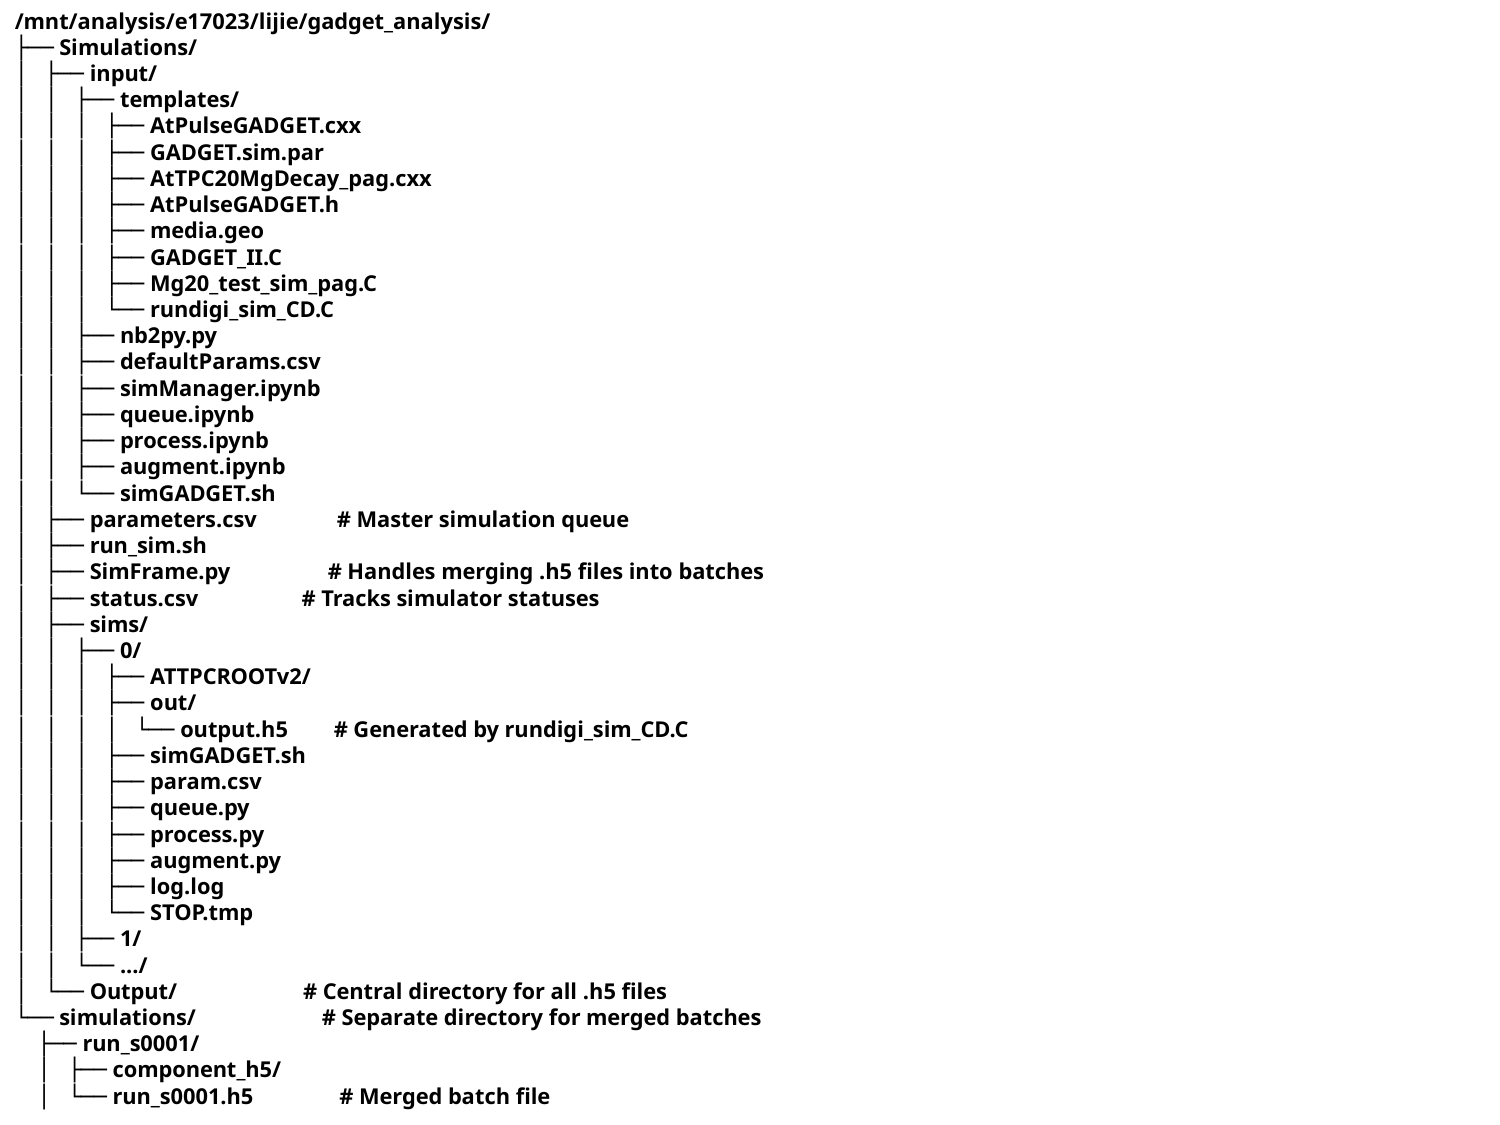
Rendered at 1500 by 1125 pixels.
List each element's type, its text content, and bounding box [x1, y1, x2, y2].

text_box /mnt/analysis/e17023/lijie/gadget_analysis/ ├── Simulations/ │ ├── input/ │ │ ├── templates/ │ │ │ ├── AtPulseGADGET.cxx │ │ │ ├── GADGET.sim.par │ │ │ ├── AtTPC20MgDecay_pag.cxx │ │ │ ├── AtPulseGADGET.h │ │ │ ├── media.geo │ │ │ ├── GADGET_II.C │ │ │ ├── Mg20_test_sim_pag.C │ │ │ └── rundigi_sim_CD.C │ │ ├── nb2py.py │ │ ├── defaultParams.csv │ │ ├── simManager.ipynb │ │ ├── queue.ipynb │ │ ├── process.ipynb │ │ ├── augment.ipynb │ │ └── simGADGET.sh │ ├── parameters.csv # Master simulation queue │ ├── run_sim.sh │ ├── SimFrame.py # Handles merging .h5 files into batches │ ├── status.csv # Tracks simulator statuses │ ├── sims/ │ │ ├── 0/ │ │ │ ├── ATTPCROOTv2/ │ │ │ ├── out/ │ │ │ │ └── output.h5 # Generated by rundigi_sim_CD.C │ │ │ ├── simGADGET.sh │ │ │ ├── param.csv │ │ │ ├── queue.py │ │ │ ├── process.py │ │ │ ├── augment.py │ │ │ ├── log.log │ │ │ └── STOP.tmp │ │ ├── 1/ │ │ └── .../ │ └── Output/ # Central directory for all .h5 files └── simulations/ # Separate directory for merged batches ├── run_s0001/ │ ├── component_h5/ │ └── run_s0001.h5 # Merged batch file [0, 0, 1500, 1116]
